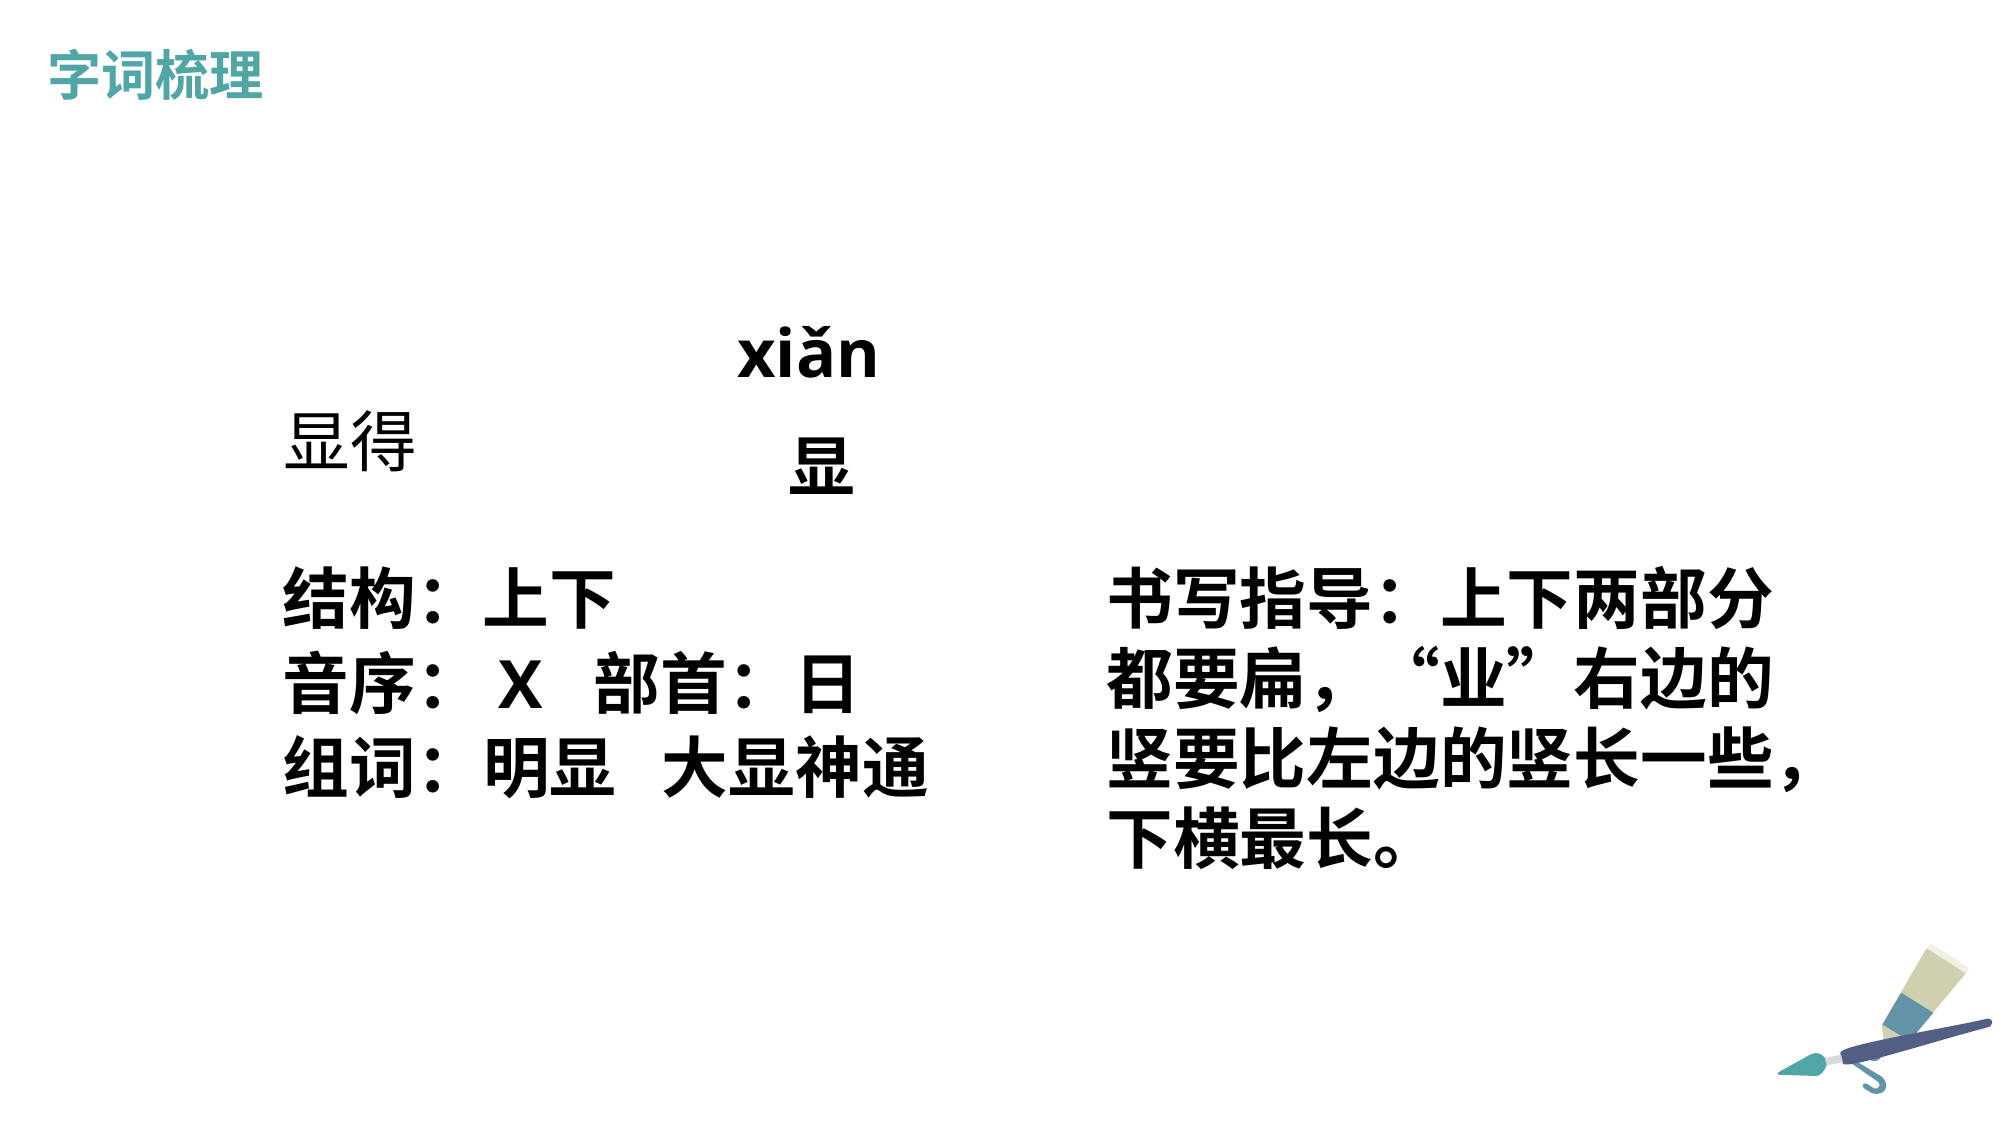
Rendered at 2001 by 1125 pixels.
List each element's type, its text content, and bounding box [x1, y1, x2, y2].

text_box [1811, 945, 1974, 1125]
text_box 显得 [263, 389, 633, 490]
text_box 显 [768, 414, 875, 515]
text_box 组词：明显 大显神通 [262, 715, 1061, 816]
text_box 字词梳理 [32, 33, 347, 114]
text_box 音序：X 部首：日 [262, 631, 899, 732]
text_box xiǎn [717, 300, 1010, 401]
text_box 结构：上下 [262, 547, 775, 631]
text_box 书写指导：上下两部分都要扁，“业”右边的竖要比左边的竖长一些，下横最长。 [1085, 546, 1839, 888]
